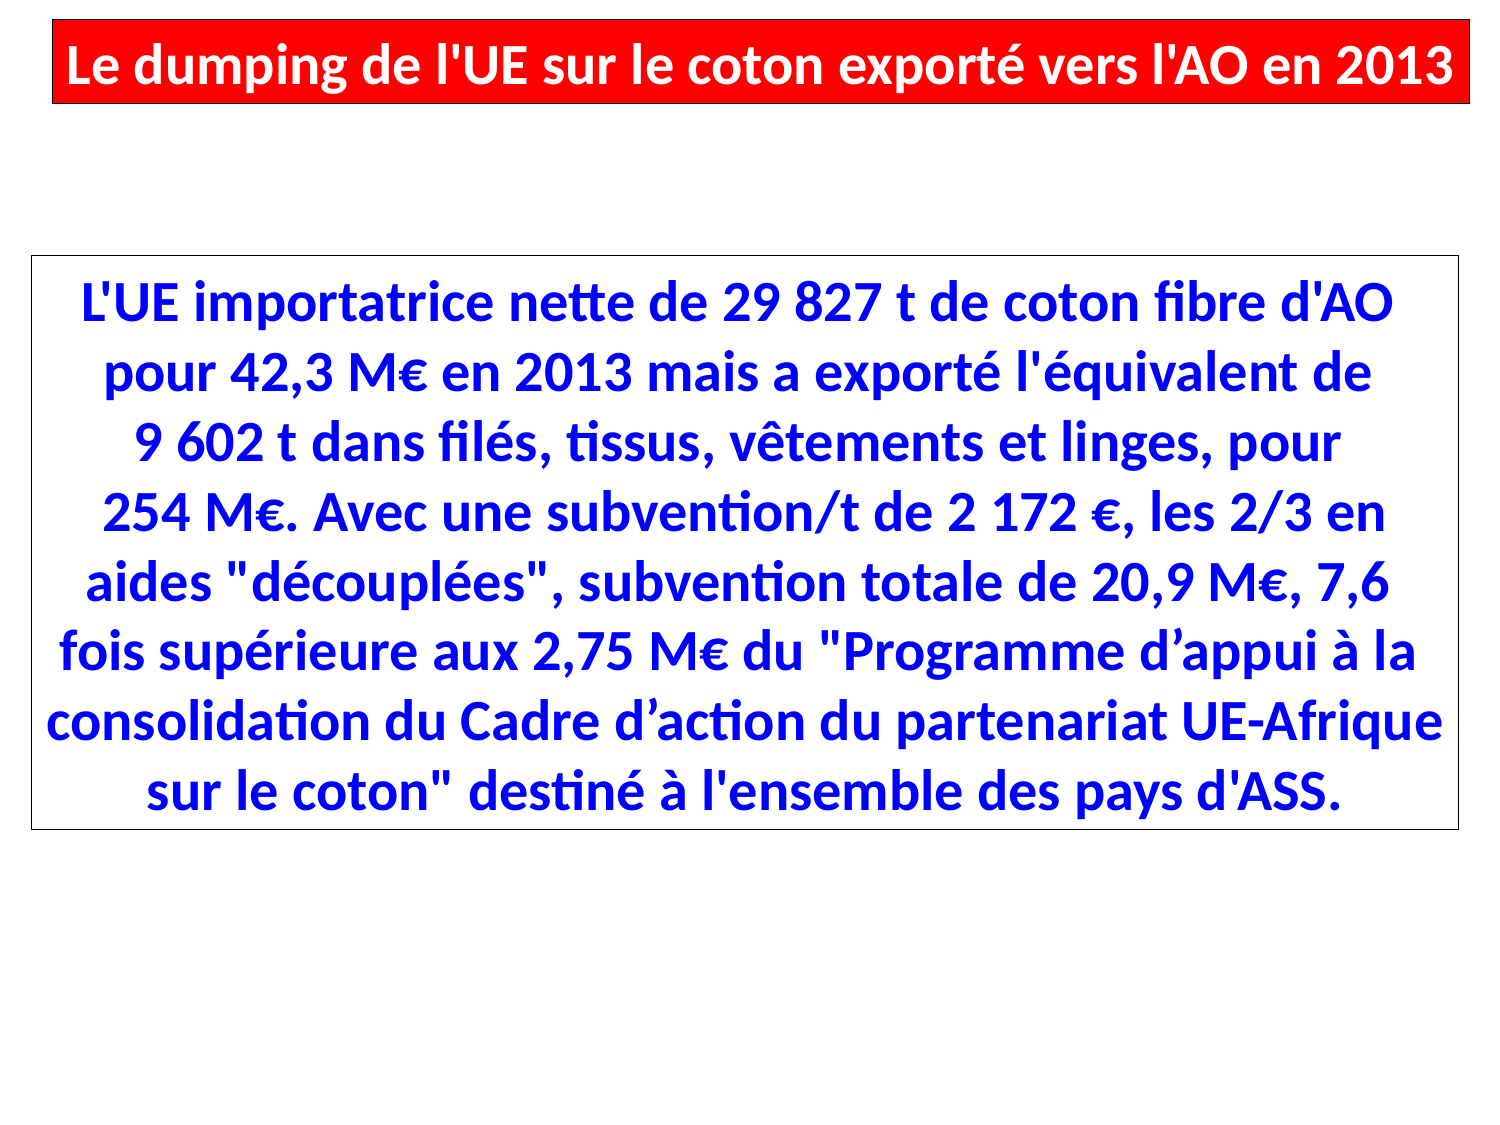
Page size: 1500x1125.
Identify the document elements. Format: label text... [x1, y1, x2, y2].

text_box L'UE importatrice nette de 29 827 t de coton fibre d'AO pour 42,3 M€ en 2013 mais a exporté l'équivalent de 9 602 t dans filés, tissus, vêtements et linges, pour 254 M€. Avec une subvention/t de 2 172 €, les 2/3 en aides "découplées", subvention totale de 20,9 M€, 7,6 fois supérieure aux 2,75 M€ du "Programme d’appui à la consolidation du Cadre d’action du partenariat UE-Afrique sur le coton" destiné à l'ensemble des pays d'ASS. [31, 255, 1459, 830]
text_box Le dumping de l'UE sur le coton exporté vers l'AO en 2013 [52, 19, 1470, 104]
